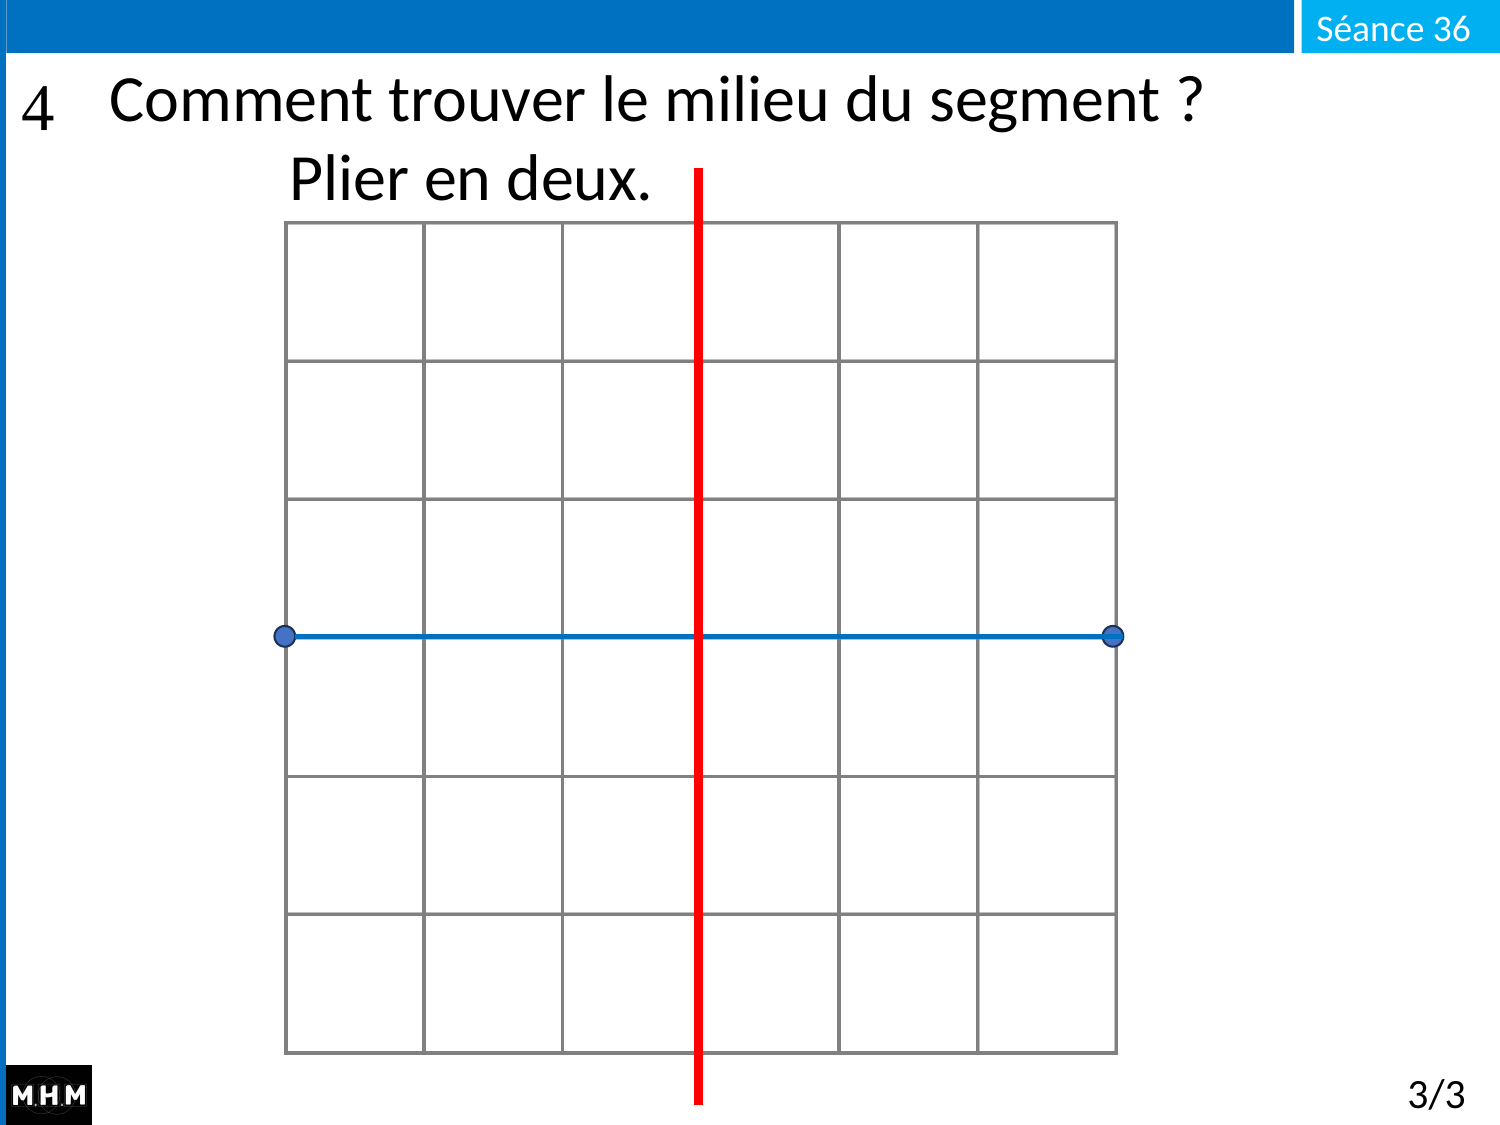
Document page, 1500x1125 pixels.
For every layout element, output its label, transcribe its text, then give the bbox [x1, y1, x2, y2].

picture [6, 1065, 92, 1125]
picture [279, 215, 698, 1060]
text_box [273, 626, 279, 647]
title Comment trouver le milieu du segment ? [94, 57, 1389, 144]
picture [699, 637, 1124, 1060]
list 3/3 [1373, 1064, 1500, 1125]
text_box Plier en deux. [274, 136, 1500, 223]
picture [699, 215, 1124, 636]
